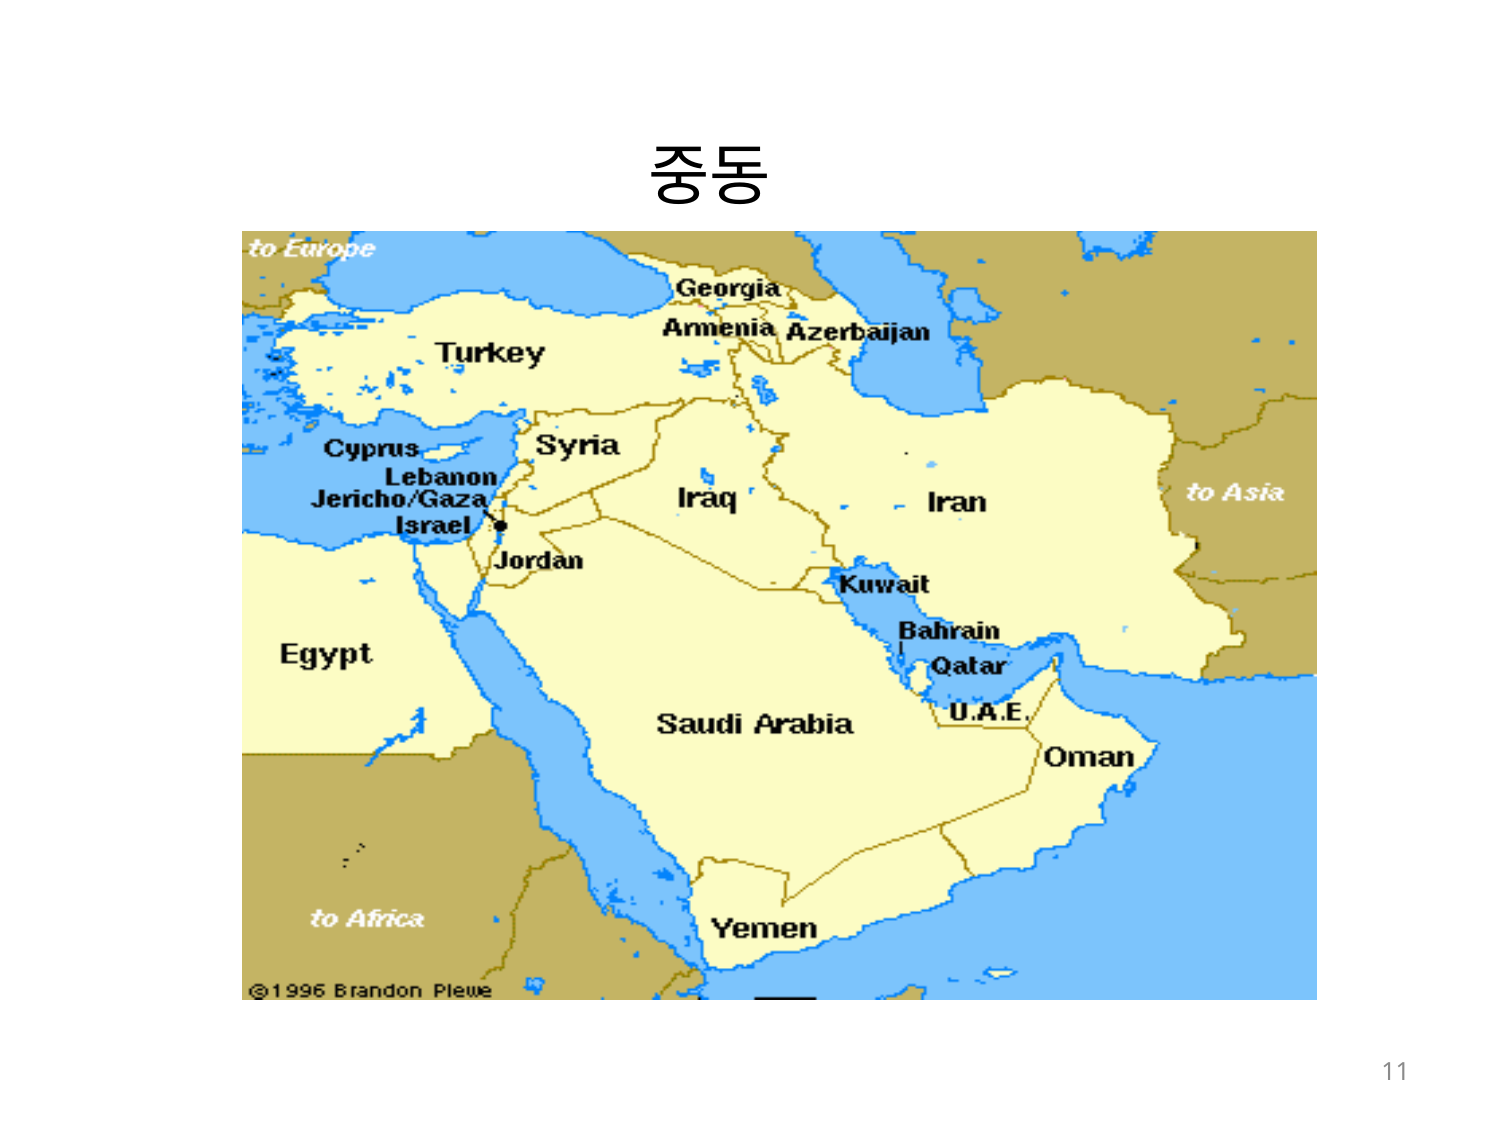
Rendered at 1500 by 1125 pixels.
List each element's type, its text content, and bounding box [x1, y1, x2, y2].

text_box 중동 [537, 125, 880, 221]
picture [241, 231, 1318, 1000]
slide_number 11 [1074, 1042, 1425, 1103]
